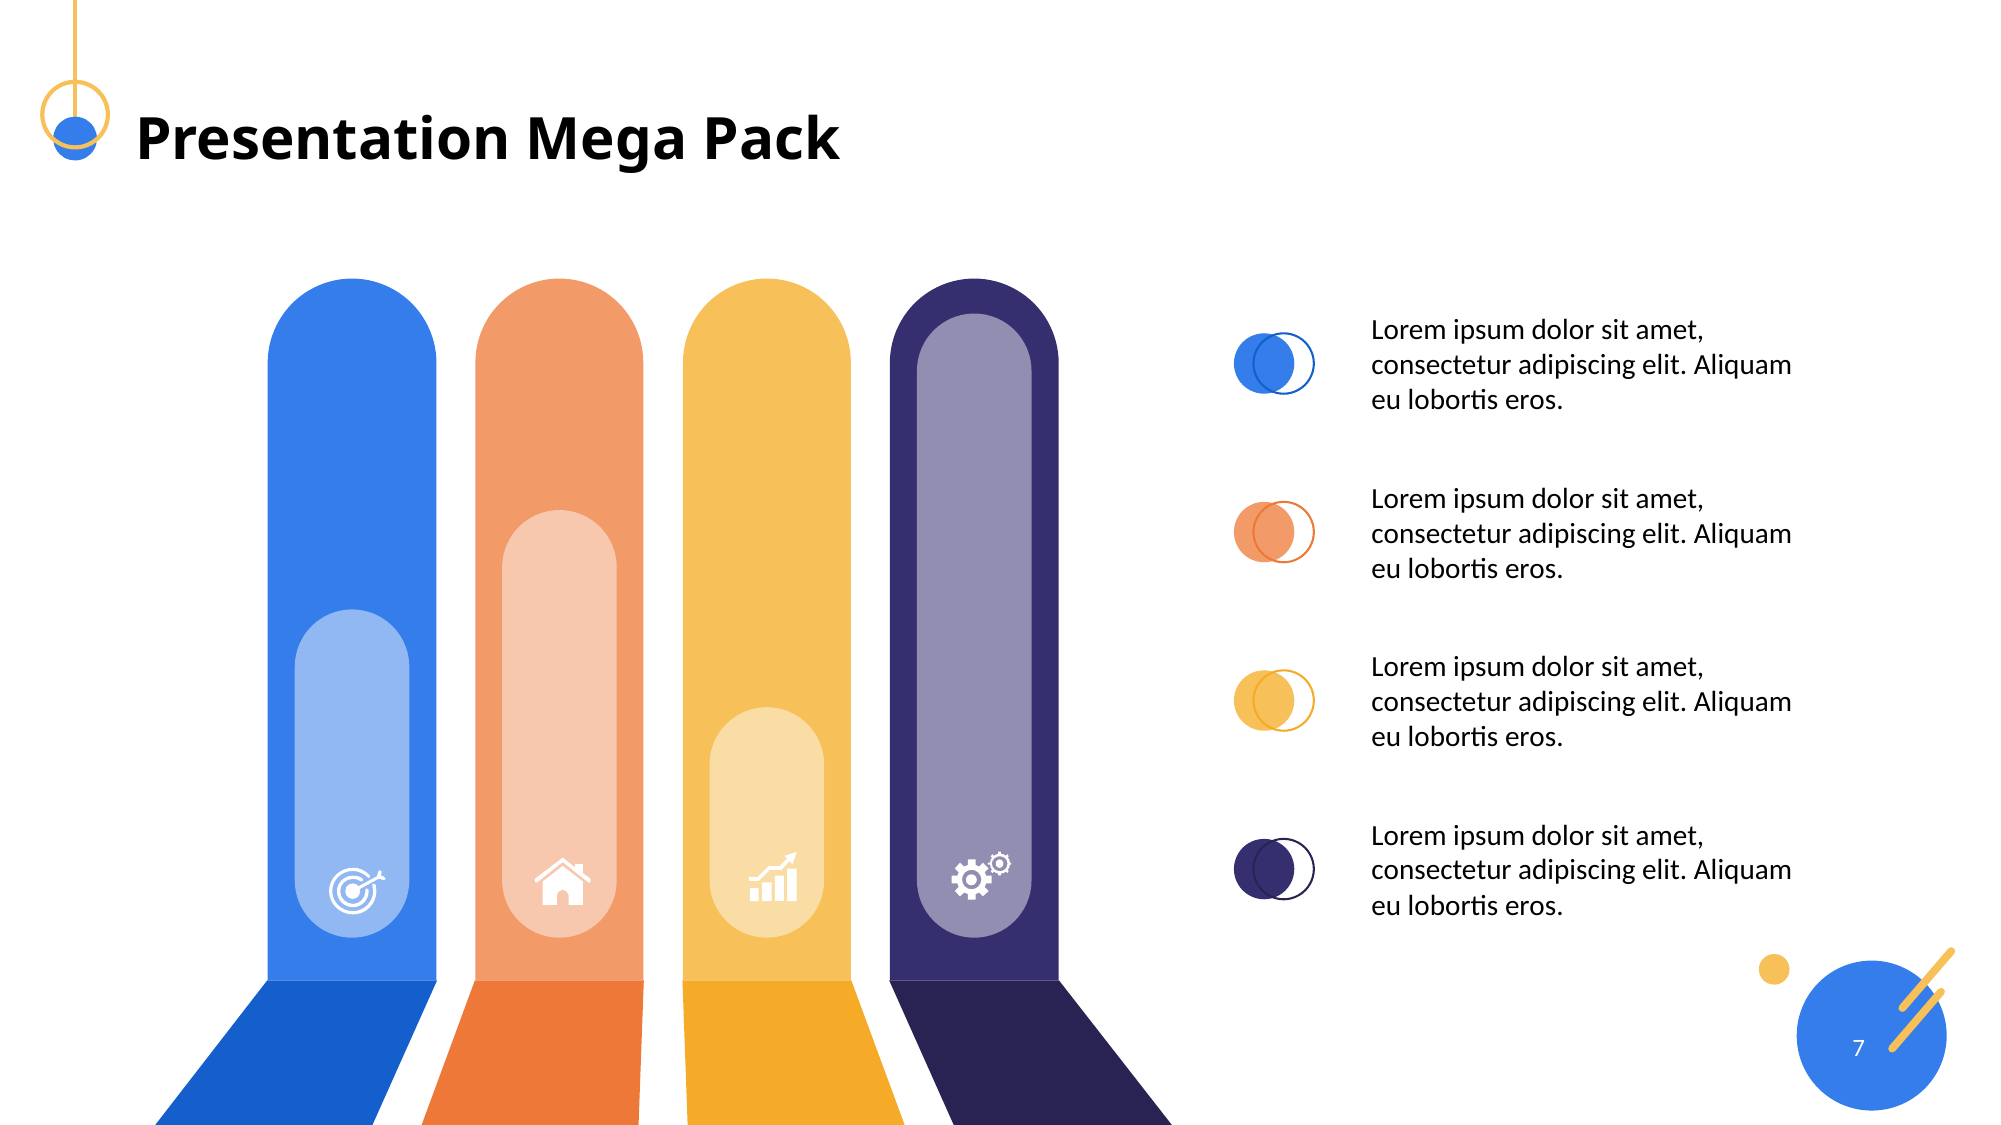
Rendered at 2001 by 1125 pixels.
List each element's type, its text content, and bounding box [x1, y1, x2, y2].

slide_number 7 [1430, 1016, 1881, 1077]
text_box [155, 278, 1172, 1125]
title Presentation Mega Pack [119, 76, 1881, 204]
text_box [1233, 310, 1807, 923]
